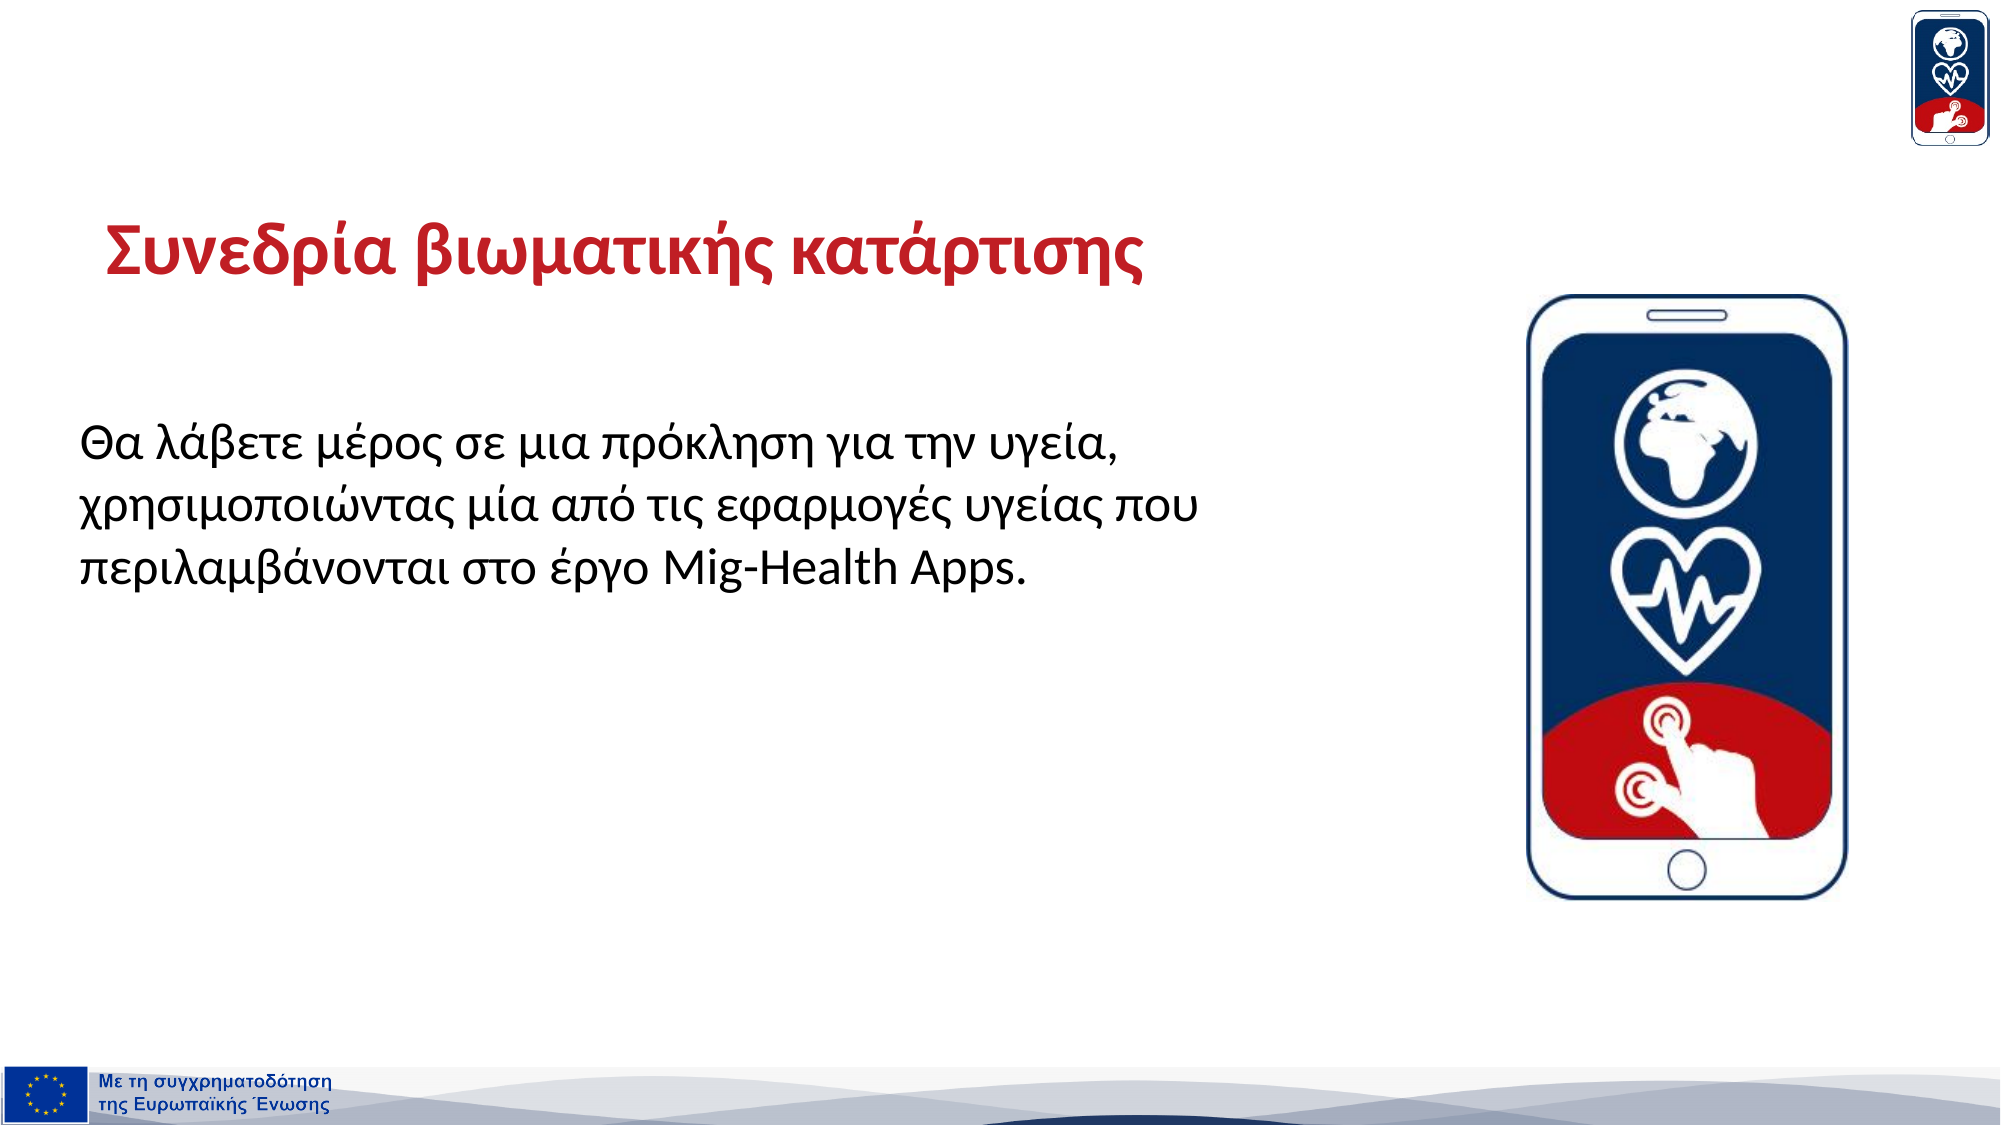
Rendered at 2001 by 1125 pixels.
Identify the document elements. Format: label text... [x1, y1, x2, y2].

text_box Θα λάβετε μέρος σε μια πρόκληση για την υγεία, χρησιμοποιώντας μία από τις εφαρμογές υγείας που περιλαμβάνονται στο έργο Mig-Health Apps. [64, 399, 1427, 542]
picture [0, 1062, 2001, 1125]
title Συνεδρία βιωματικής κατάρτισης [91, 177, 1817, 324]
picture [1526, 294, 1849, 902]
picture [1911, 10, 1990, 146]
